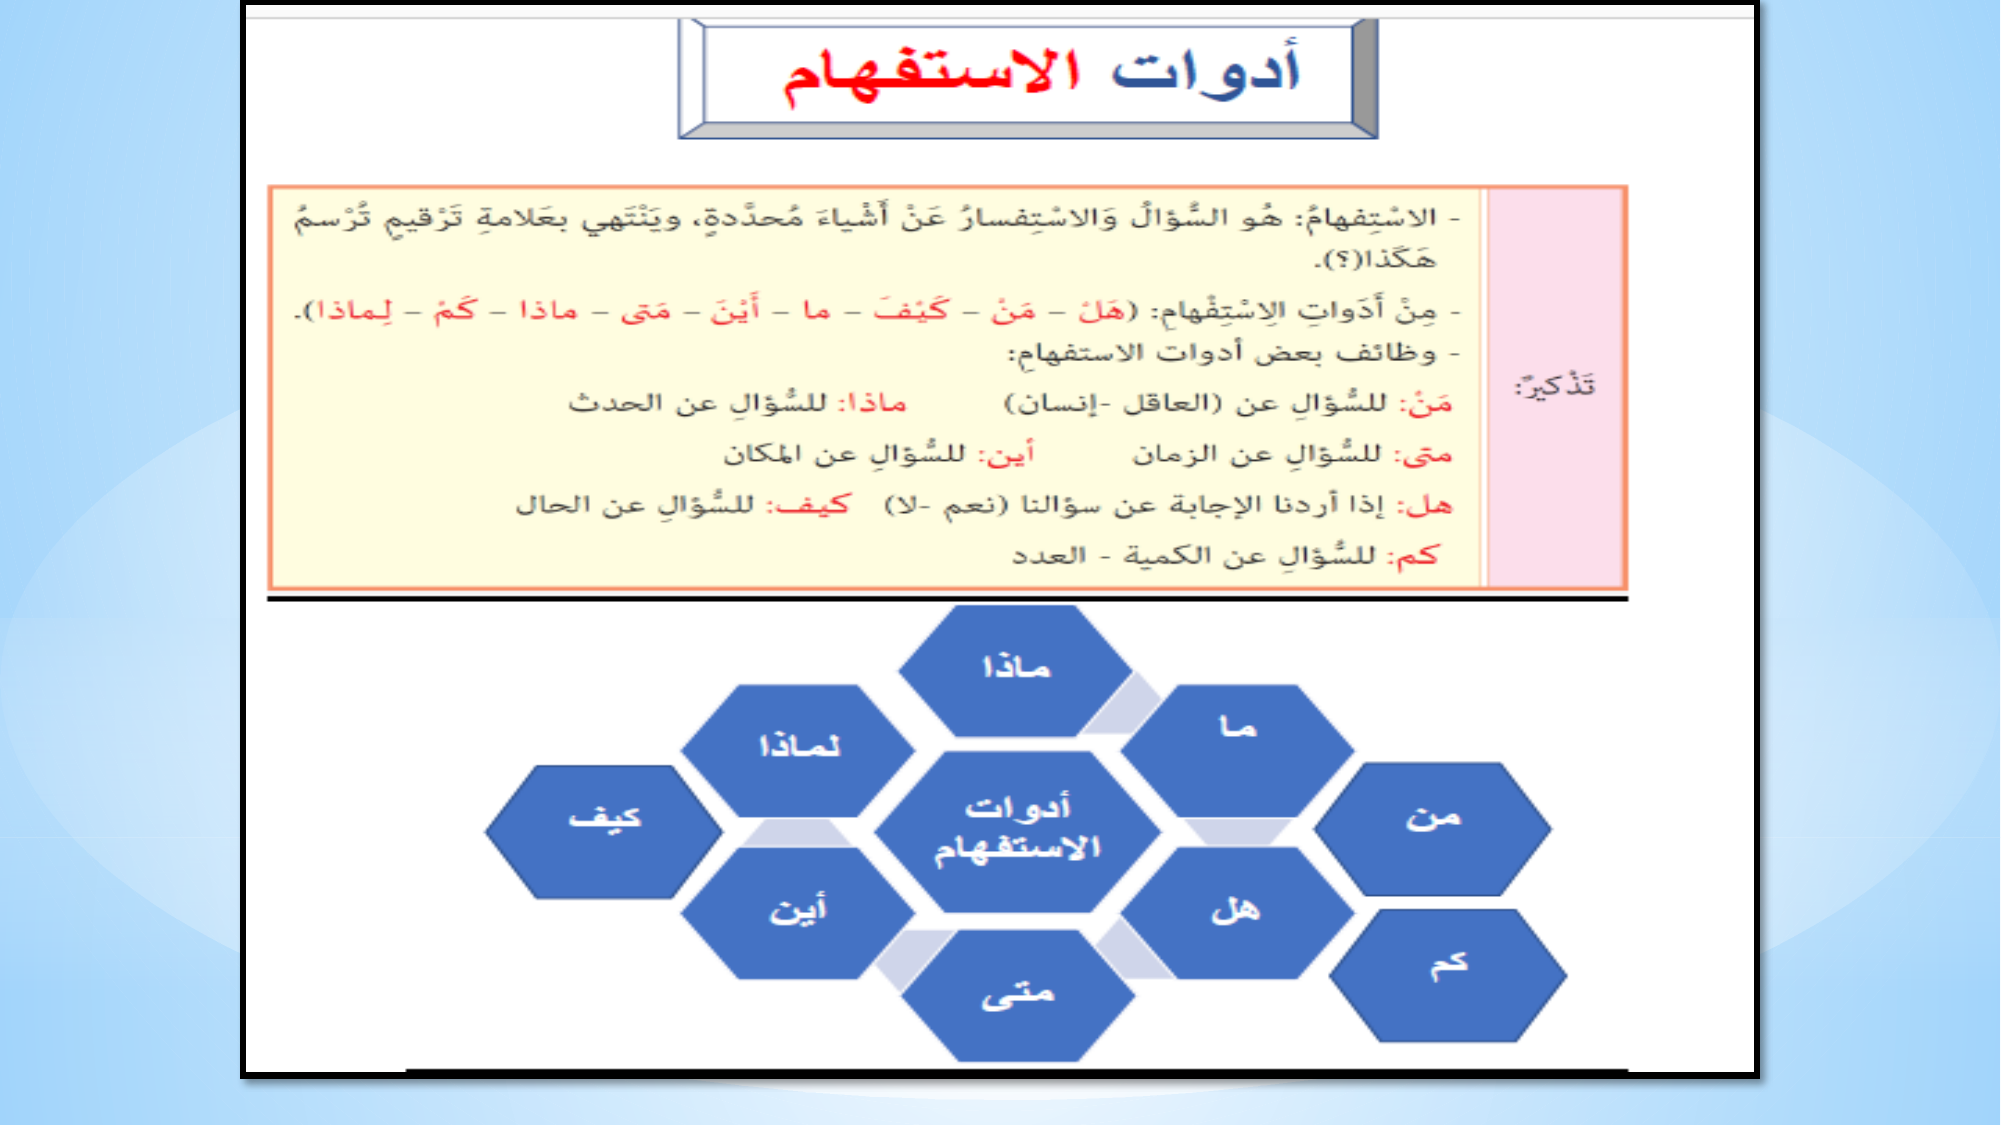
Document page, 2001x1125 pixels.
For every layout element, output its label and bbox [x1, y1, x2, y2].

picture [246, 4, 1754, 1073]
